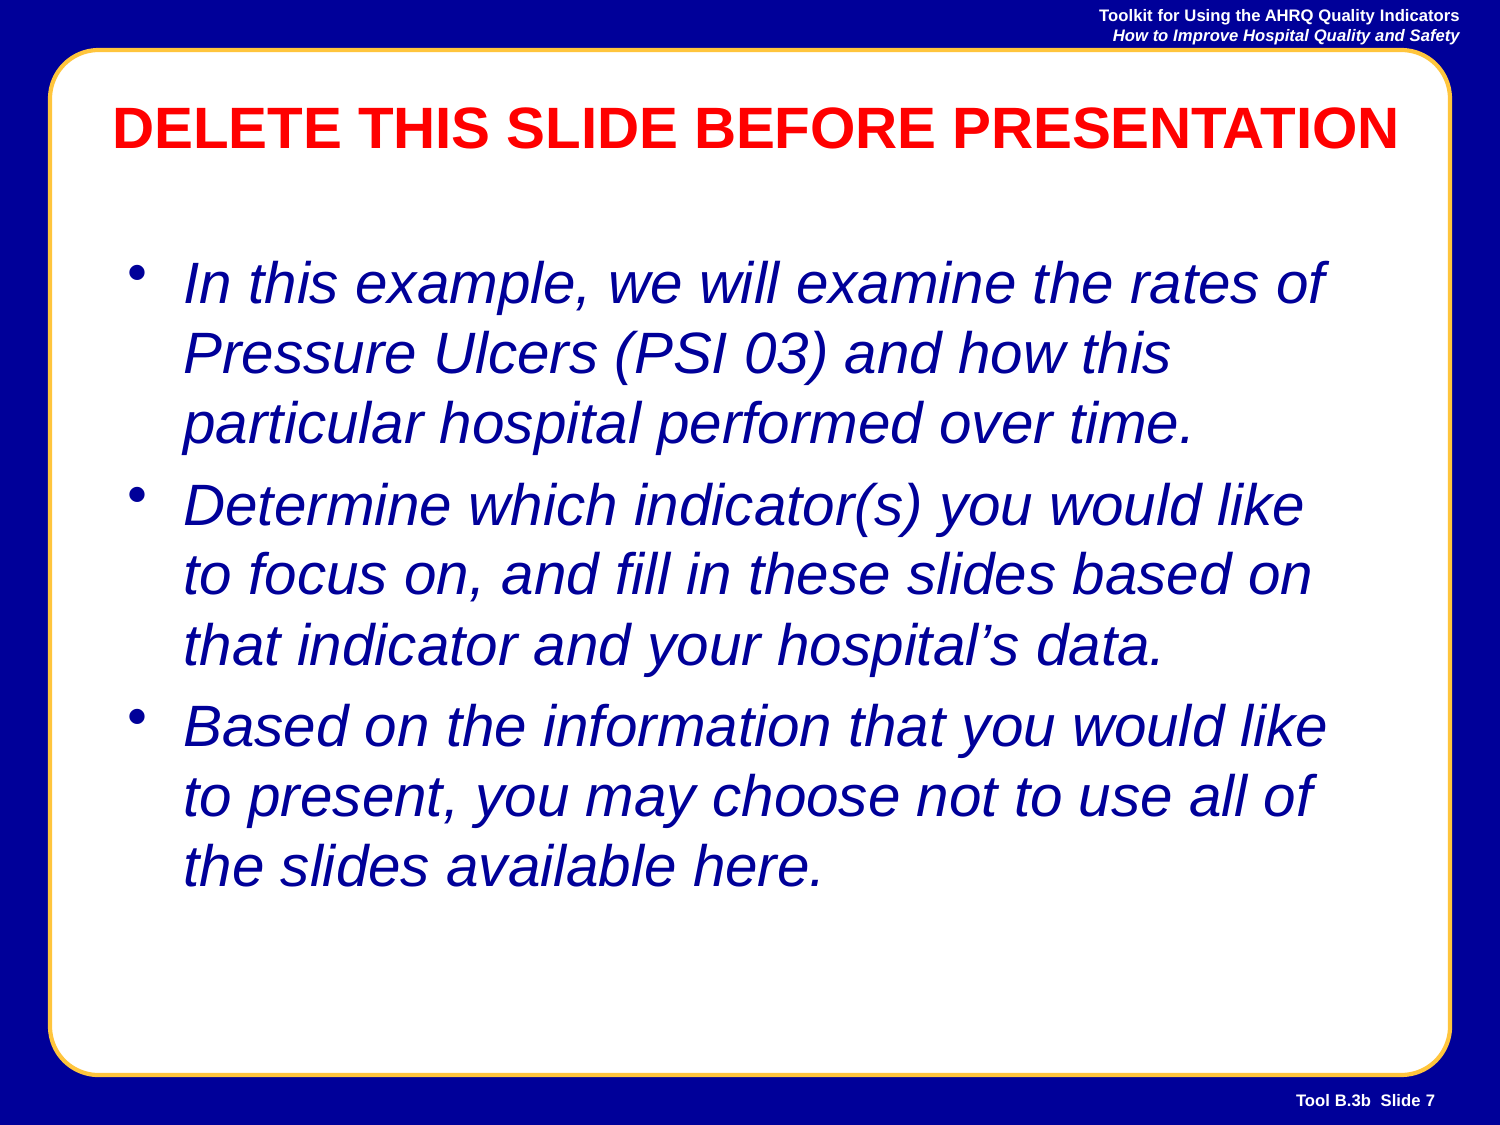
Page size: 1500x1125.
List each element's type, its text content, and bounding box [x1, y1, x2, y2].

title DELETE THIS SLIDE BEFORE PRESENTATION [74, 62, 1438, 188]
list In this example, we will examine the rates of Pressure Ulcers (PSI 03) and how this particular hospital performed over time. Determine which indicator(s) you would like to focus on, and fill in these slides based on that indicator and your hospital’s data. Based on the information that you would like to present, you may choose not to use all of the slides available here. [111, 237, 1387, 976]
